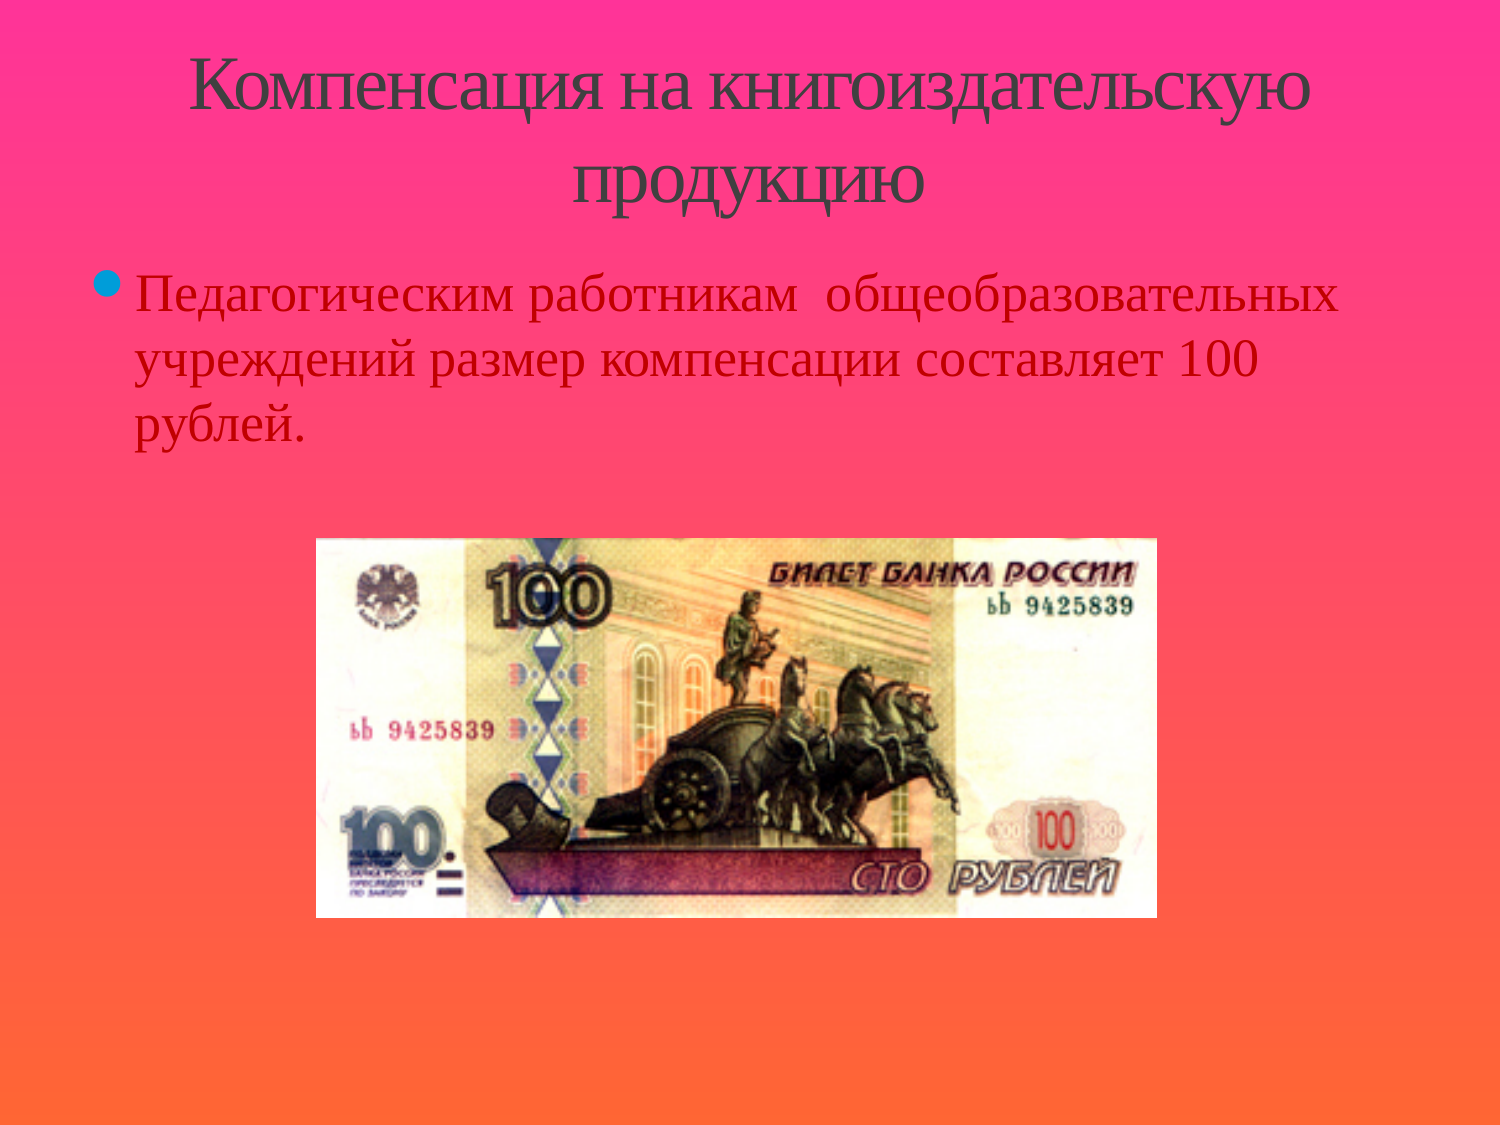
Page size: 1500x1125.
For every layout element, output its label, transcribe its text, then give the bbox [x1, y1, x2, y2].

list Педагогическим работникам общеобразовательных учреждений размер компенсации составляет 100 рублей. [75, 249, 1425, 1000]
title Компенсация на книгоиздательскую продукцию [74, 24, 1425, 225]
picture [316, 538, 1157, 918]
